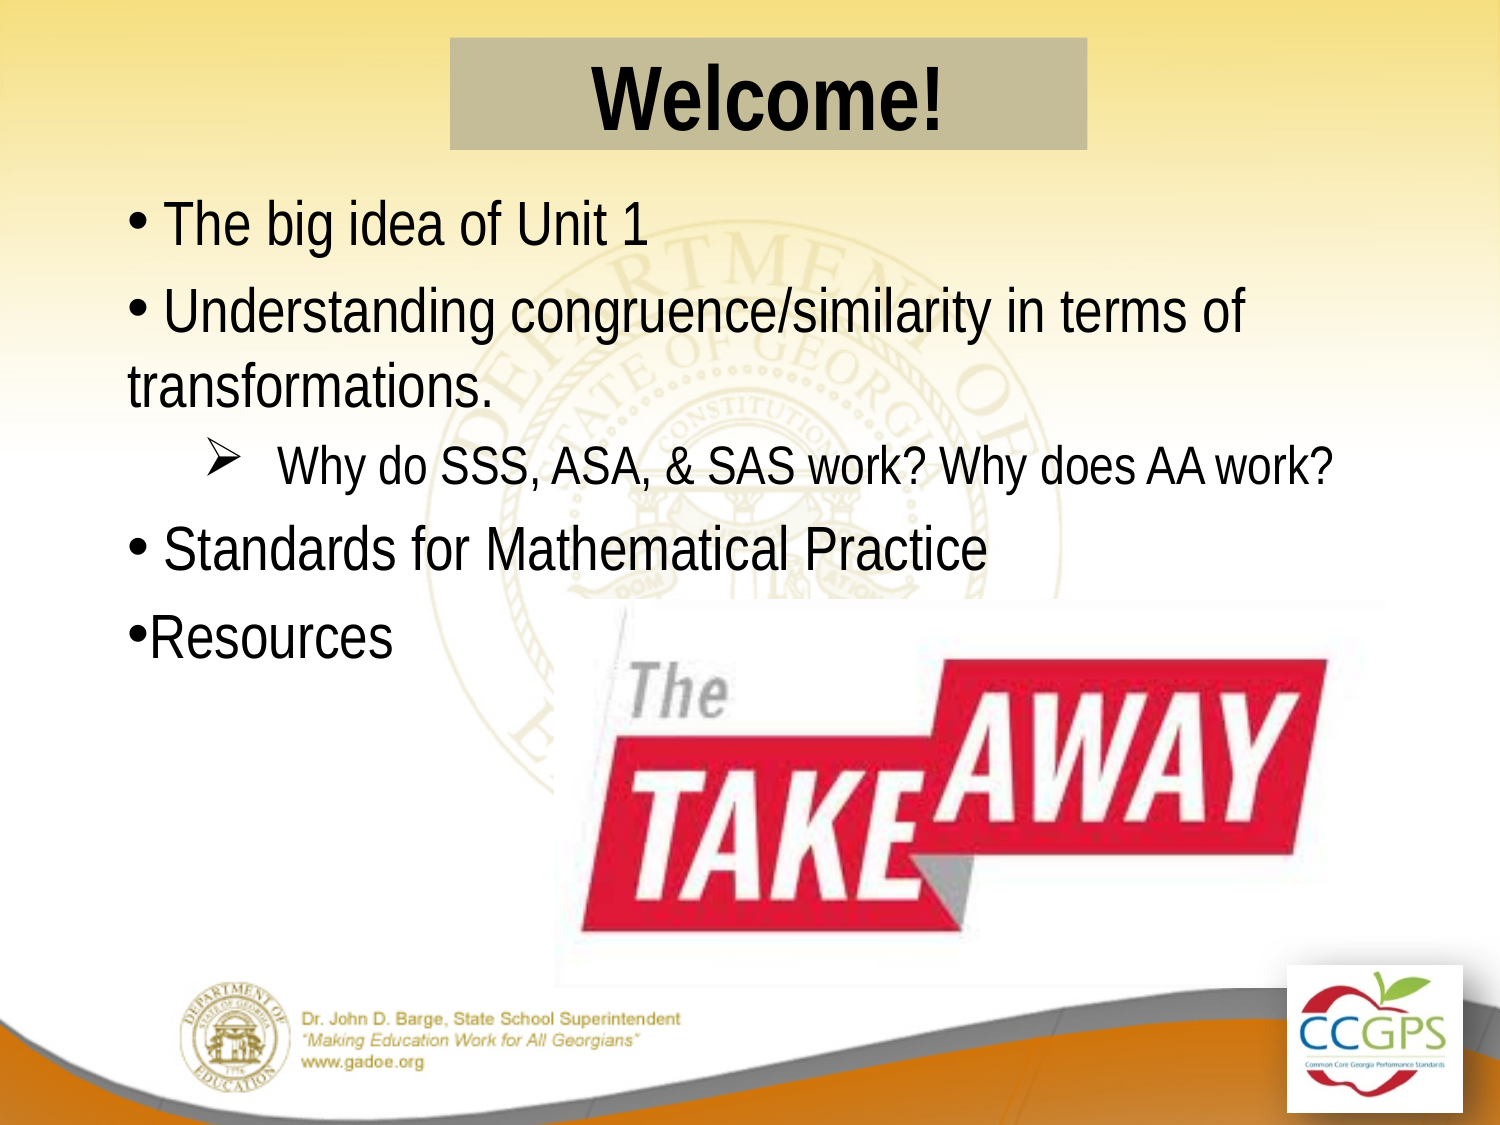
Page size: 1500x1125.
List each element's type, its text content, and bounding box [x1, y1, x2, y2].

title Welcome! [449, 37, 1088, 151]
subtitle The big idea of Unit 1 Understanding congruence/similarity in terms of transformations. Why do SSS, ASA, & SAS work? Why does AA work? Standards for Mathematical Practice Resources [37, 174, 1438, 701]
picture [0, 0, 1500, 1125]
